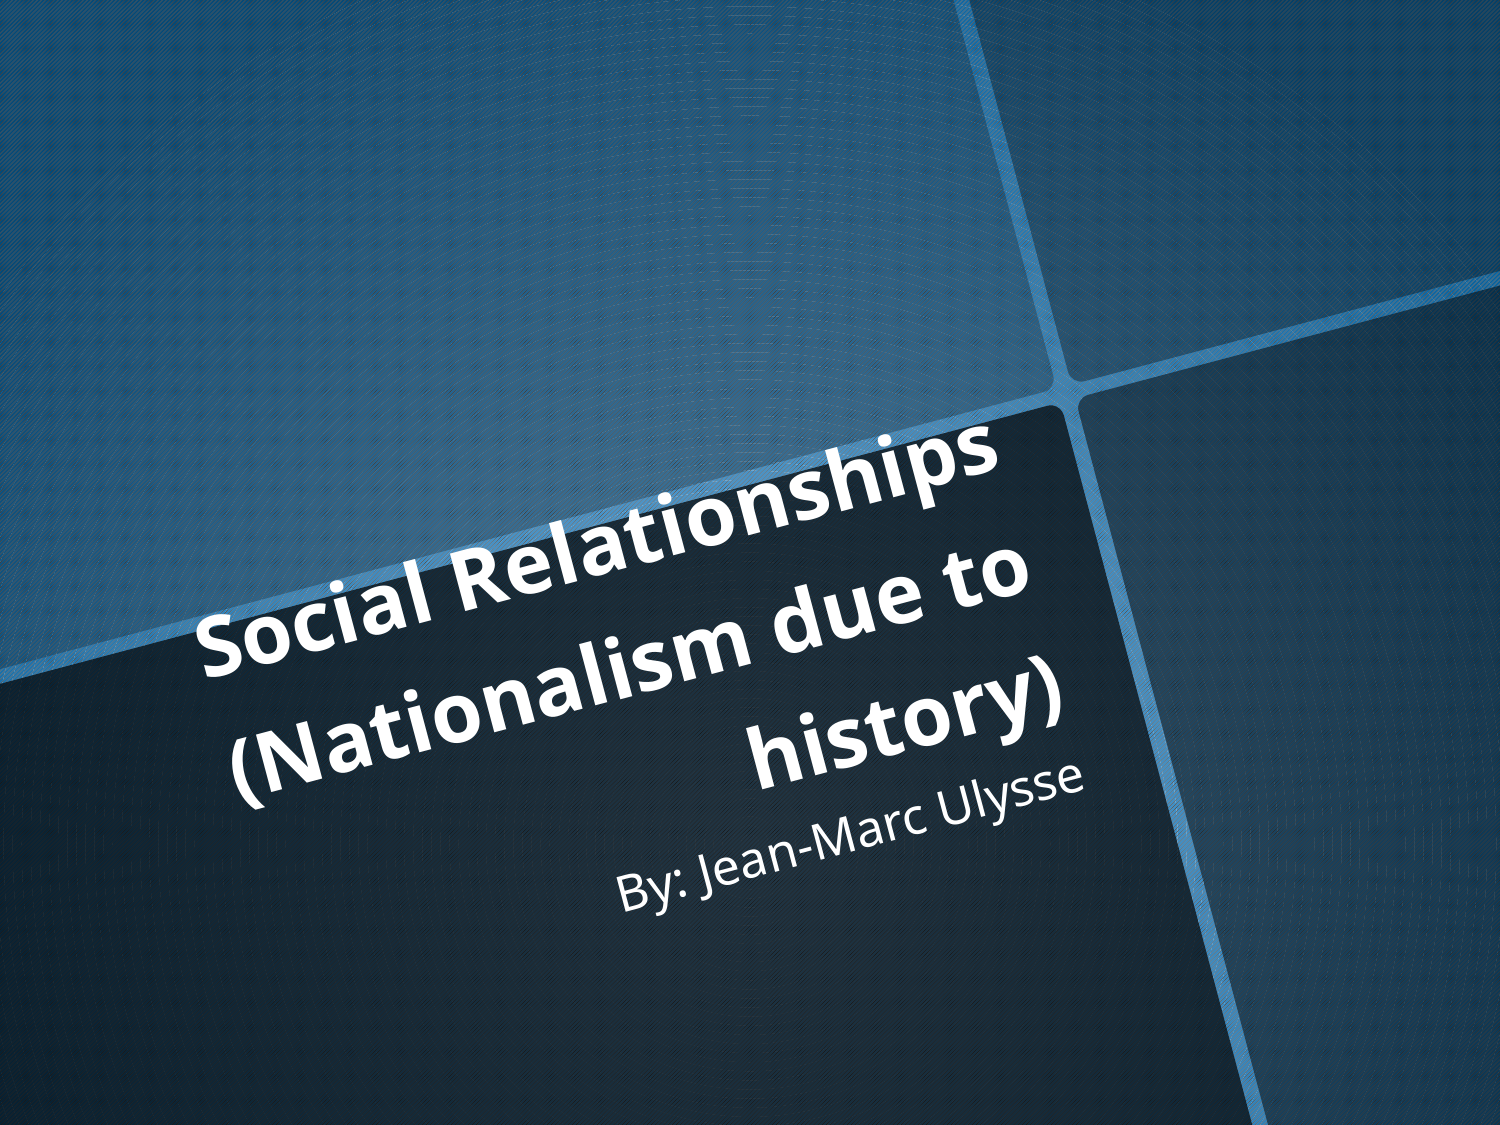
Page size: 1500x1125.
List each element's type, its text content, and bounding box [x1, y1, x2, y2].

title Social Relationships (Nationalism due to history) [72, 473, 1089, 982]
subtitle By: Jean-Marc Ulysse [350, 728, 1136, 1106]
